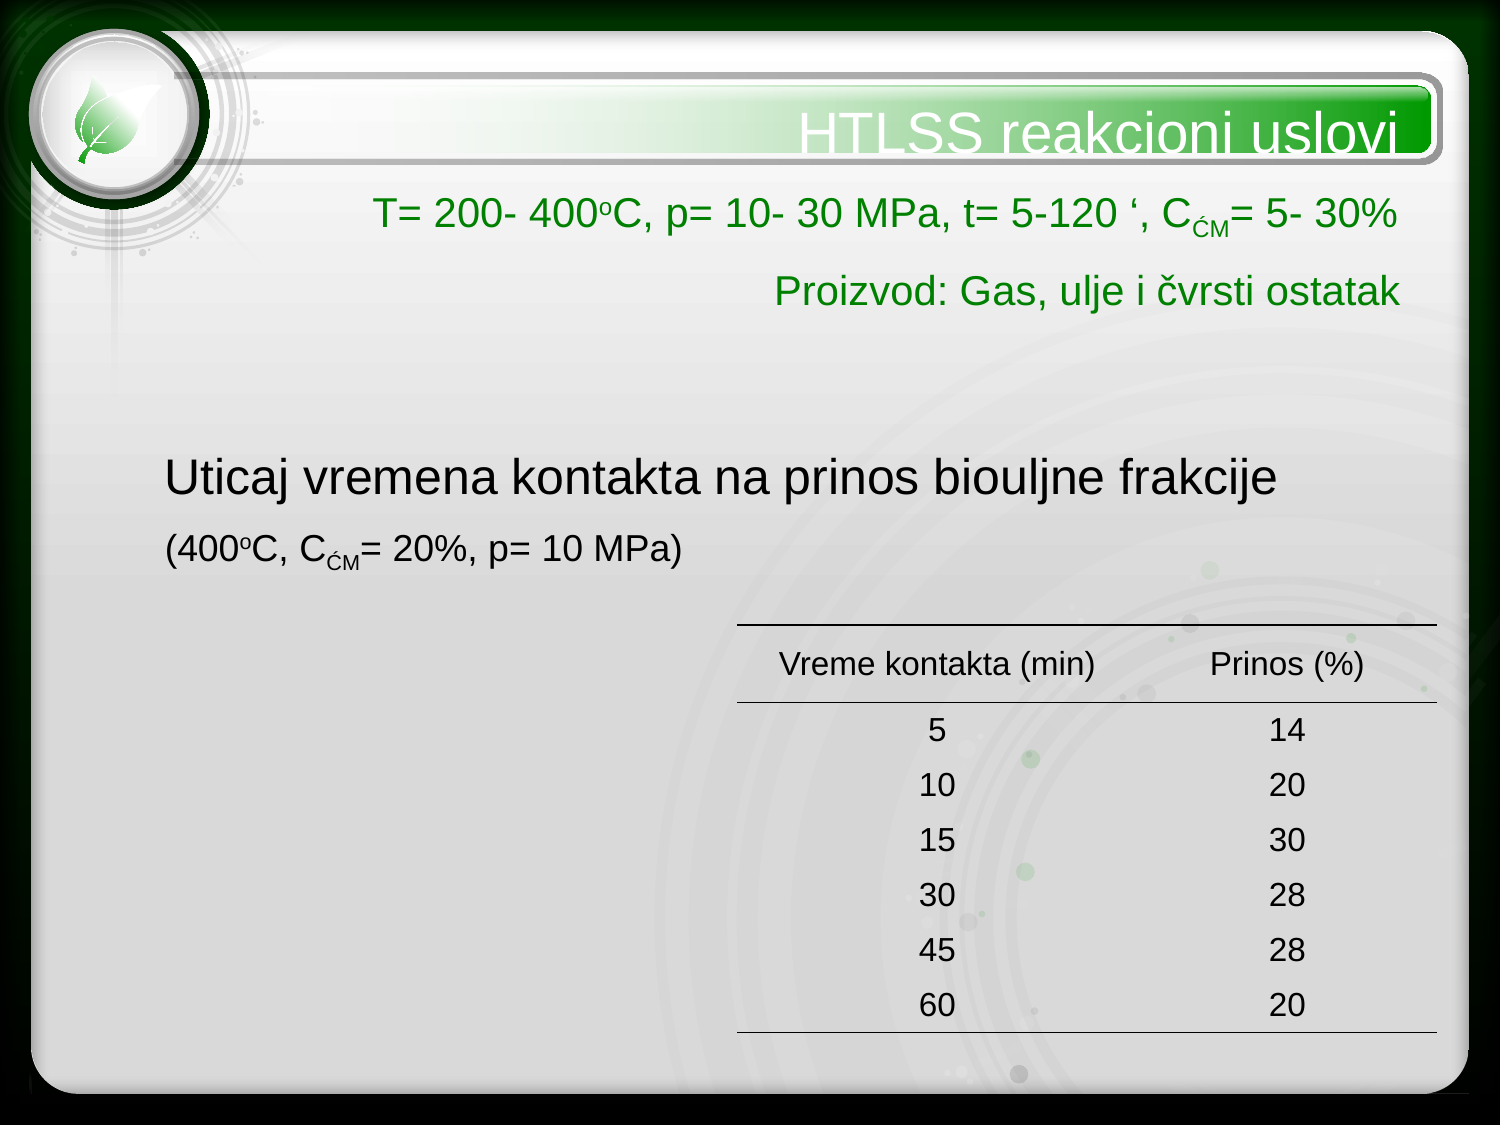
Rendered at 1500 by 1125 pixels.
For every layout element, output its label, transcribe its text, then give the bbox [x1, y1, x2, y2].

table_cell 30 [737, 868, 1137, 923]
table_cell 14 [1137, 703, 1437, 758]
table_cell 5 [737, 703, 1137, 758]
text_box HTLSS reakcioni uslovi T= 200- 400oC, p= 10- 30 MPa, t= 5-120 ‘, CĆM= 5- 30% Proizvod: Gas, ulje i čvrsti ostatak [149, 87, 1425, 321]
table_cell 60 [737, 977, 1137, 1032]
text_box Uticaj vremena kontakta na prinos biouljne frakcije (400oC, CĆM= 20%, p= 10 MPa) [150, 437, 1325, 583]
table_header Vreme kontakta (min) [737, 626, 1137, 702]
table_cell 20 [1137, 758, 1437, 813]
table_header Prinos (%) [1137, 626, 1437, 702]
table_cell 28 [1137, 923, 1437, 977]
table_cell 15 [737, 813, 1137, 868]
table_cell 45 [737, 923, 1137, 977]
table_cell 30 [1137, 813, 1437, 868]
table_cell 20 [1137, 977, 1437, 1032]
table_cell 28 [1137, 868, 1437, 923]
table_cell 10 [737, 758, 1137, 813]
